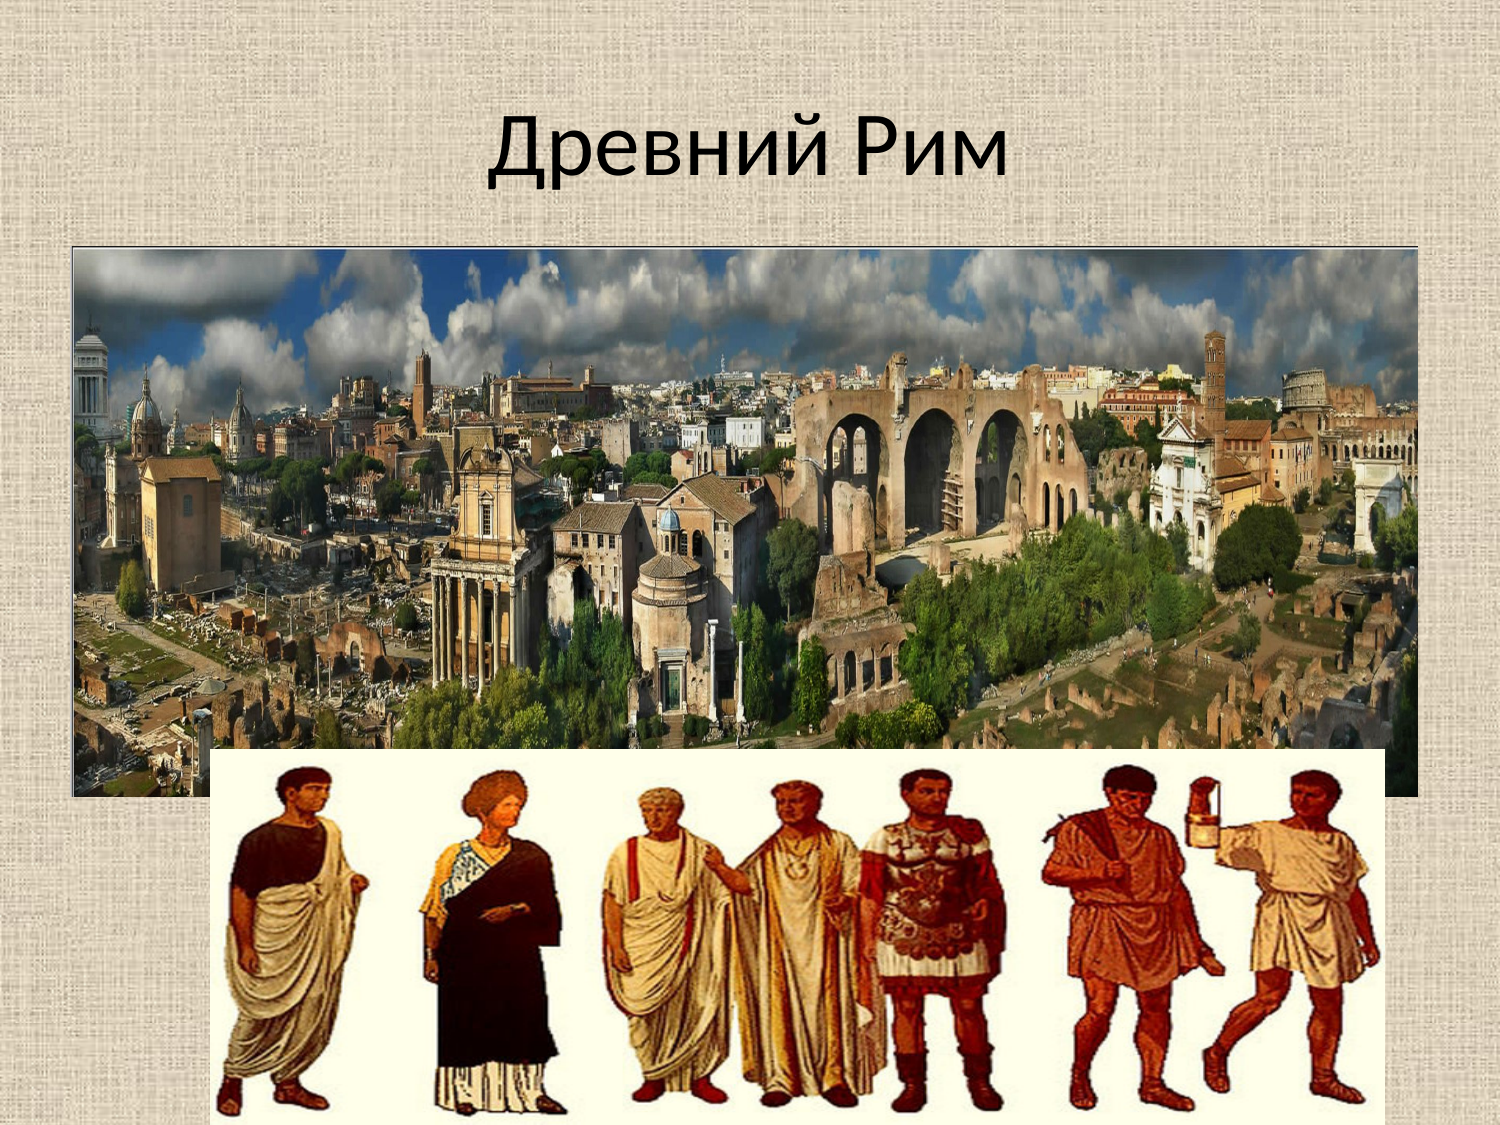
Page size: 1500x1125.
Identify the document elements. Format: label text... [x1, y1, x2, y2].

picture [0, 0, 1500, 1125]
title Древний Рим [75, 45, 1425, 233]
